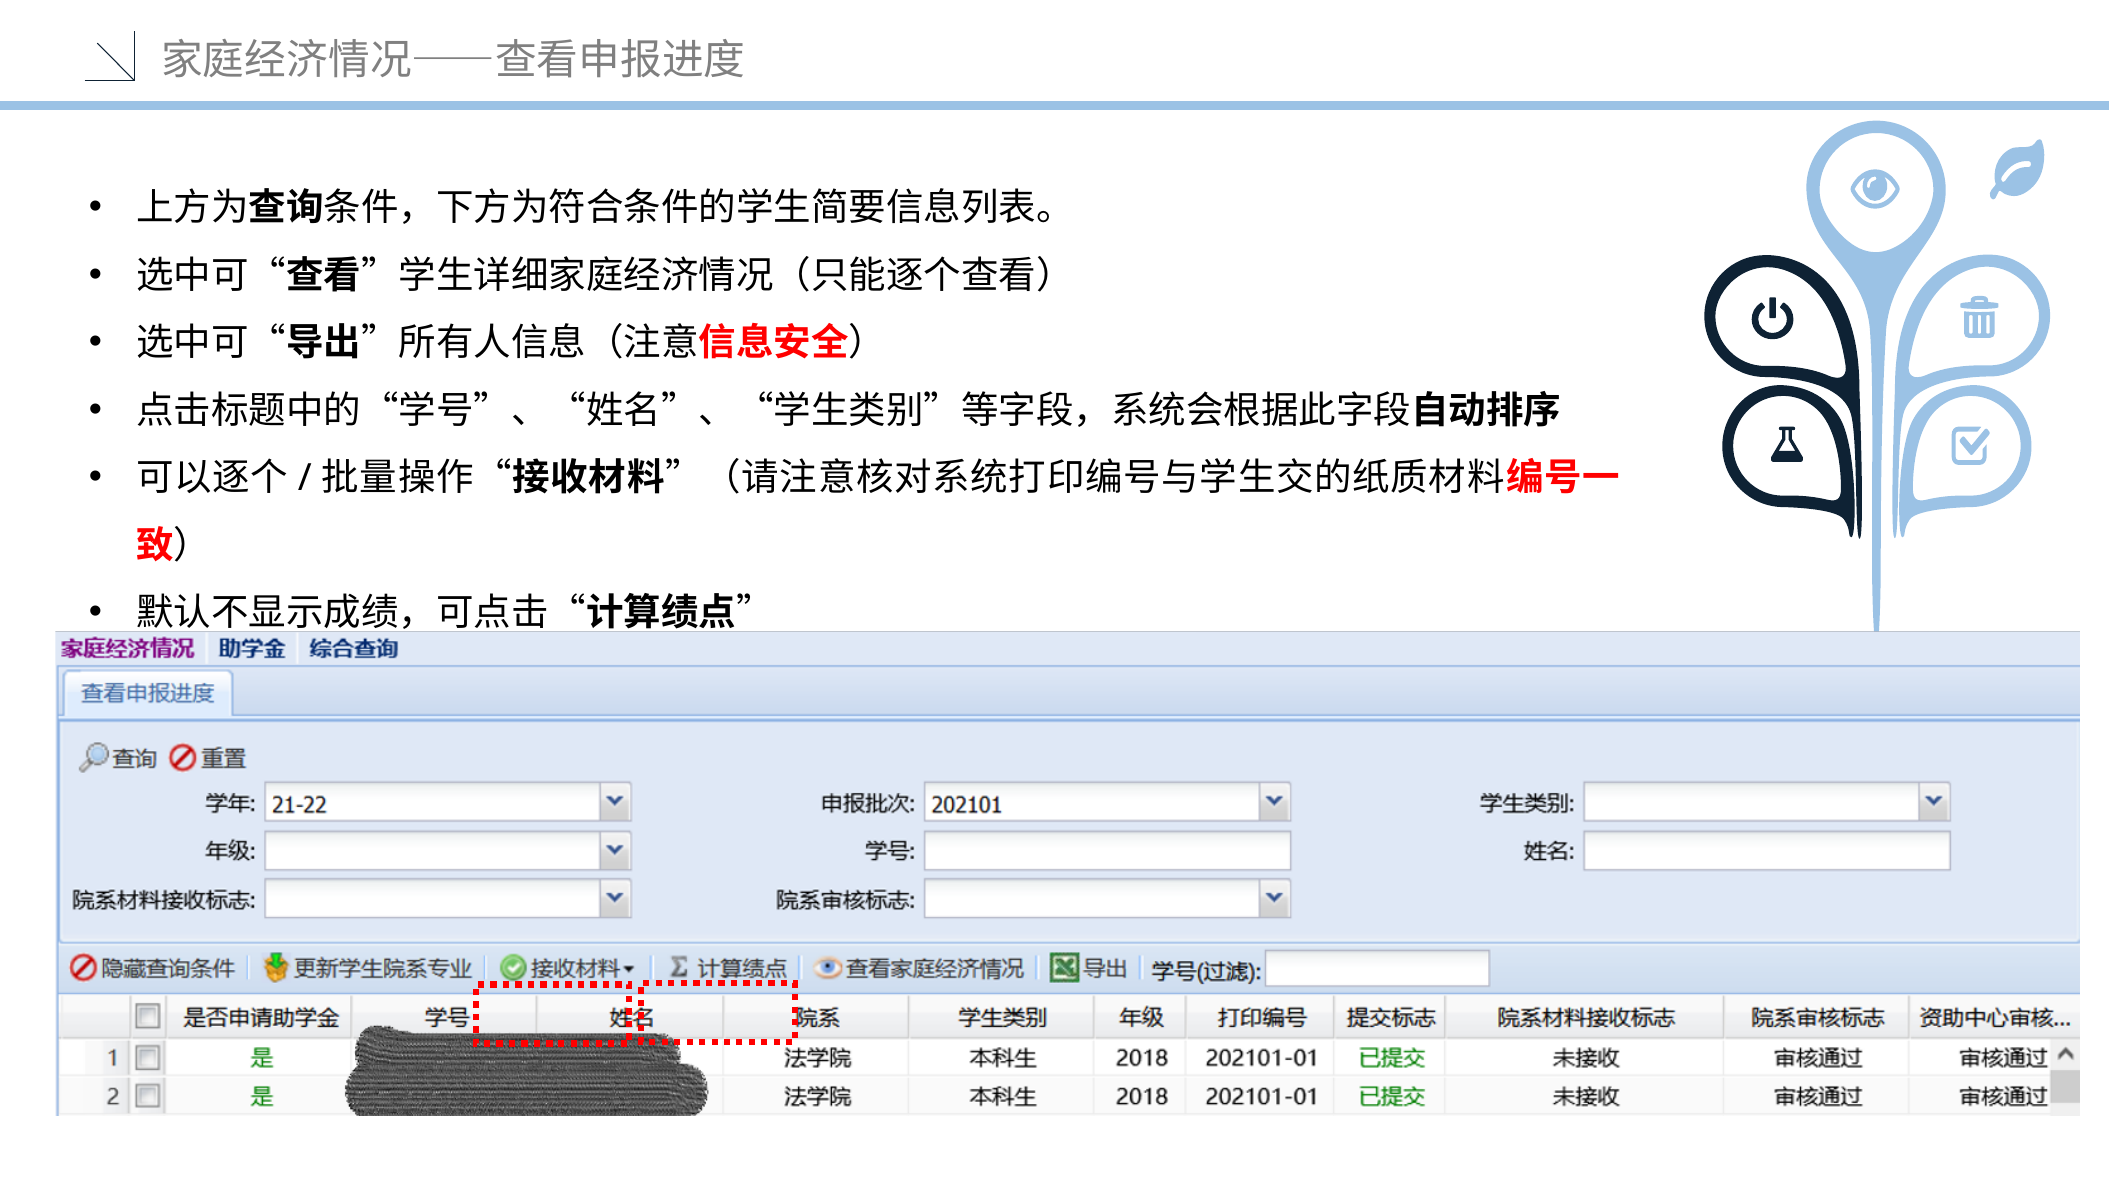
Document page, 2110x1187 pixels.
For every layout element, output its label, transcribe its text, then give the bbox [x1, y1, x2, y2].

picture [55, 631, 2080, 1116]
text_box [1704, 120, 2051, 631]
text_box 上方为查询条件，下方为符合条件的学生简要信息列表。 选中可“查看”学生详细家庭经济情况（只能逐个查看） 选中可“导出”所有人信息（注意信息安全） 点击标题中的“学号”、“姓名”、“学生类别”等字段，系统会根据此字段自动排序 可以逐个/批量操作“接收材料”（请注意核对系统打印编号与学生交的纸质材料编号一致） 默认不显示成绩，可点击“计算绩点” [74, 153, 1635, 631]
text_box 家庭经济情况——查看申报进度 [145, 22, 831, 94]
